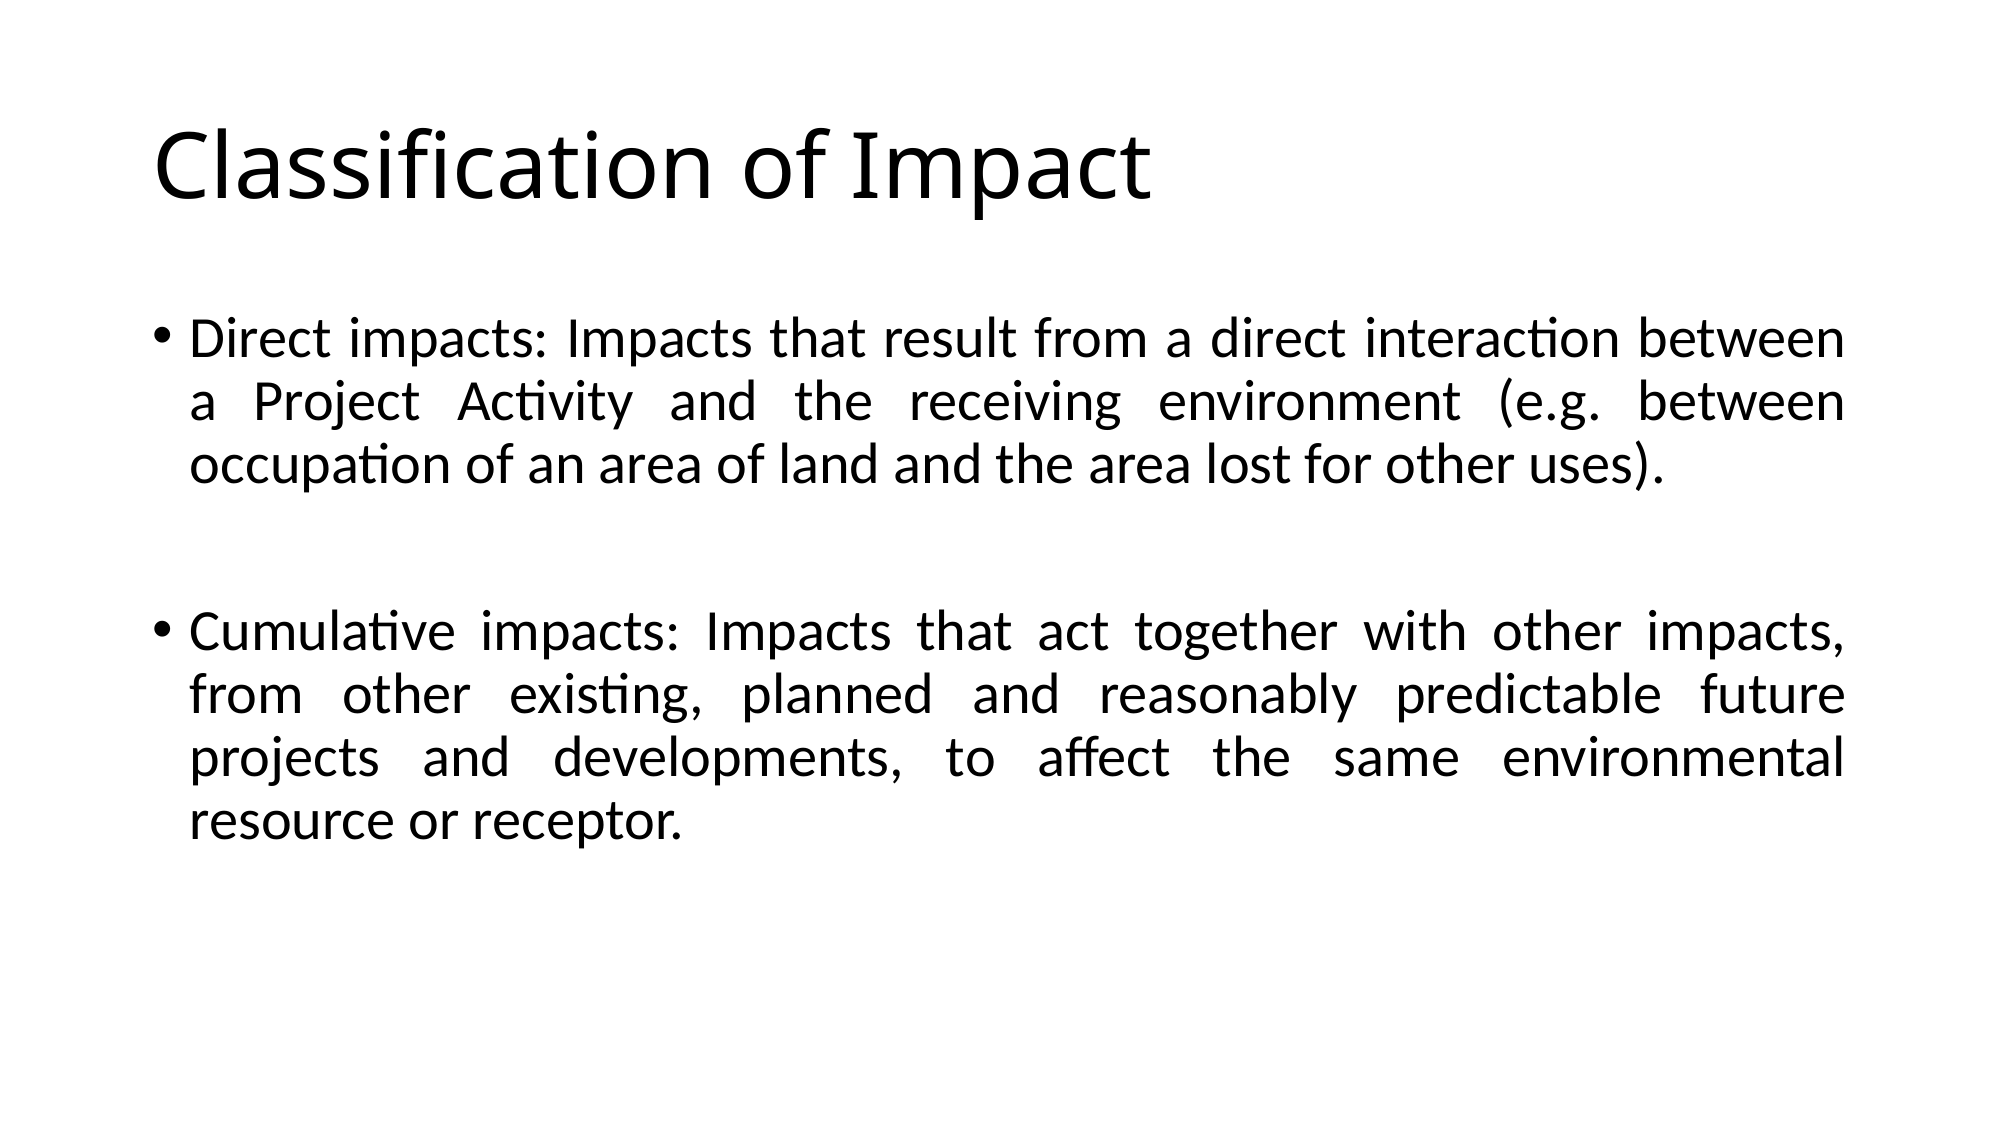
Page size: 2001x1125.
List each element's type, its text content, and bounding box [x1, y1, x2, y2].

list Direct impacts: Impacts that result from a direct interaction between a Project Activity and the receiving environment (e.g. between occupation of an area of land and the area lost for other uses). Cumulative impacts: Impacts that act together with other impacts, from other existing, planned and reasonably predictable future projects and developments, to affect the same environmental resource or receptor. [137, 299, 1863, 1014]
title Classification of Impact [137, 59, 1863, 278]
